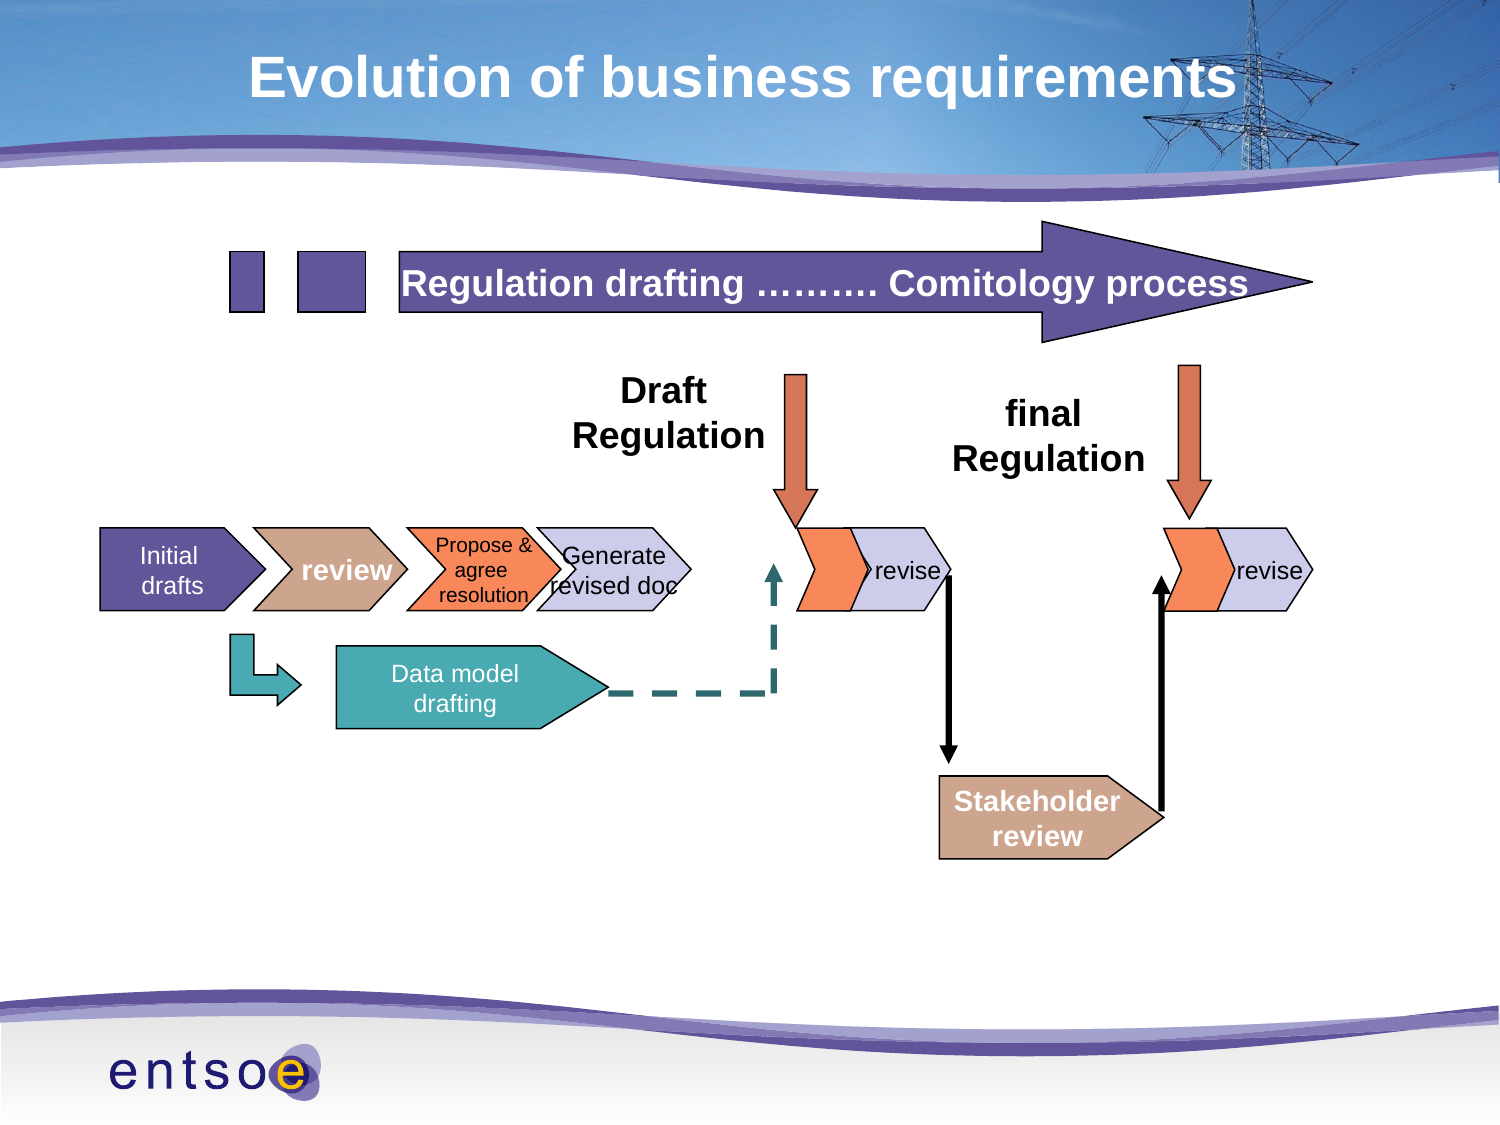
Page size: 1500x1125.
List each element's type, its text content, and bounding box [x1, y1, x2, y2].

text_box final Regulation [937, 381, 1161, 487]
text_box revise [1218, 528, 1313, 611]
text_box [773, 374, 818, 528]
text_box revise [844, 527, 951, 611]
text_box [1167, 365, 1212, 519]
text_box [230, 634, 302, 706]
text_box Draft Regulation [557, 358, 781, 463]
text_box Regulation drafting ………. Comitology process [399, 221, 1313, 343]
text_box Stakeholder review [939, 775, 1164, 859]
text_box Data model drafting [336, 645, 602, 729]
text_box [1155, 575, 1168, 812]
picture [0, 0, 1500, 183]
text_box review [253, 527, 408, 611]
text_box Initial drafts [100, 527, 266, 611]
text_box [797, 528, 869, 611]
text_box Generate revised doc [537, 527, 684, 611]
text_box [1163, 528, 1235, 612]
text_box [608, 563, 774, 694]
text_box Propose & agree resolution [407, 527, 561, 611]
text_box [942, 575, 955, 765]
text_box Regulation drafting ………. Comitology process [297, 251, 366, 313]
text_box Regulation drafting ………. Comitology process [230, 251, 264, 313]
title Evolution of business requirements [111, 42, 1392, 110]
